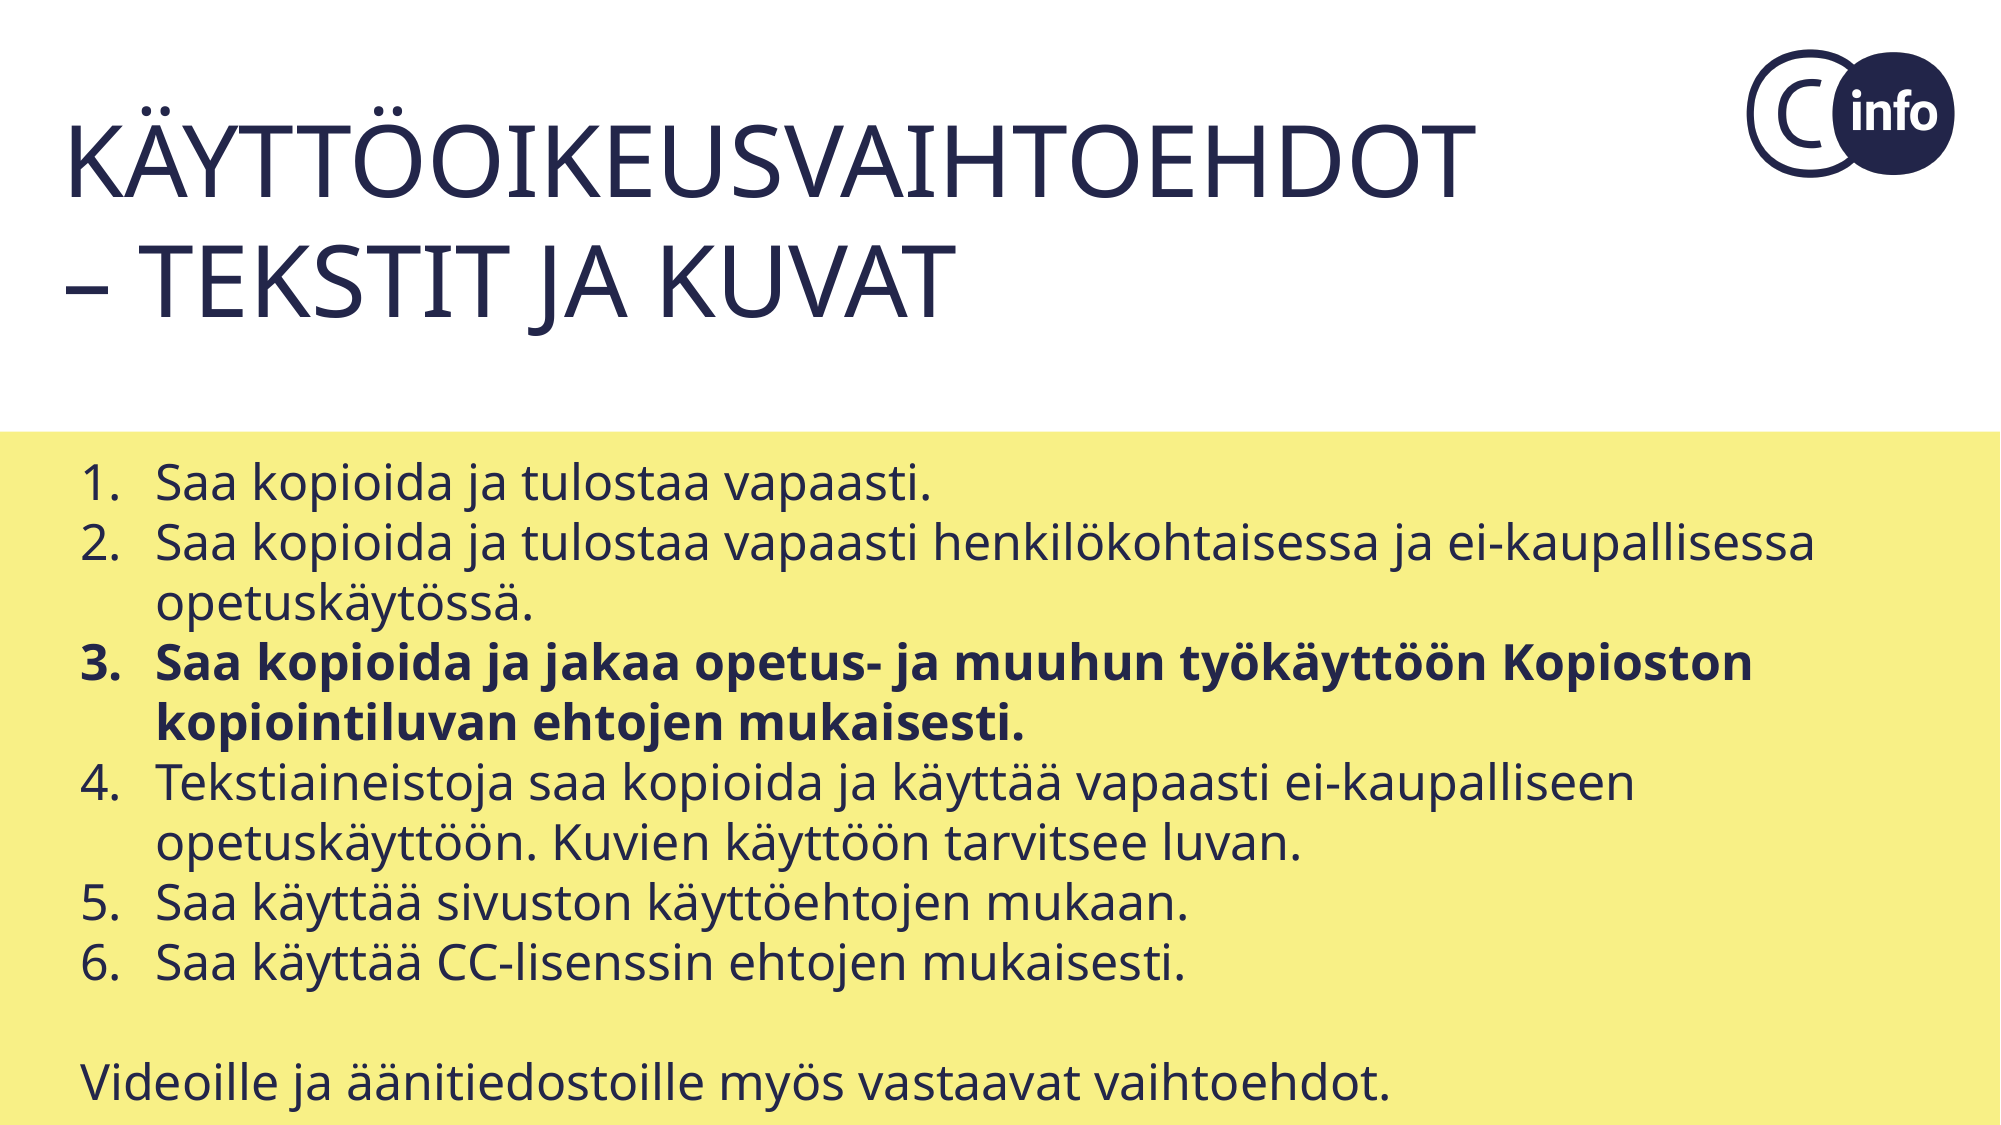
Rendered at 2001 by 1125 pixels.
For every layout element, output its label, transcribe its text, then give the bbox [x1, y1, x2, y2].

text_box KÄYTTÖOIKEUSVAIHTOEHDOT – TEKSTIT JA KUVAT [47, 90, 1519, 345]
text_box Saa kopioida ja tulostaa vapaasti. Saa kopioida ja tulostaa vapaasti henkilökohtaisessa ja ei-kaupallisessa opetuskäytössä. Saa kopioida ja jakaa opetus- ja muuhun työkäyttöön Kopioston kopiointiluvan ehtojen mukaisesti. Tekstiaineistoja saa kopioida ja käyttää vapaasti ei-kaupalliseen opetuskäyttöön. Kuvien käyttöön tarvitsee luvan. Saa käyttää sivuston käyttöehtojen mukaan. Saa käyttää CC-lisenssin ehtojen mukaisesti. Videoille ja äänitiedostoille myös vastaavat vaihtoehdot. [65, 443, 1913, 1119]
